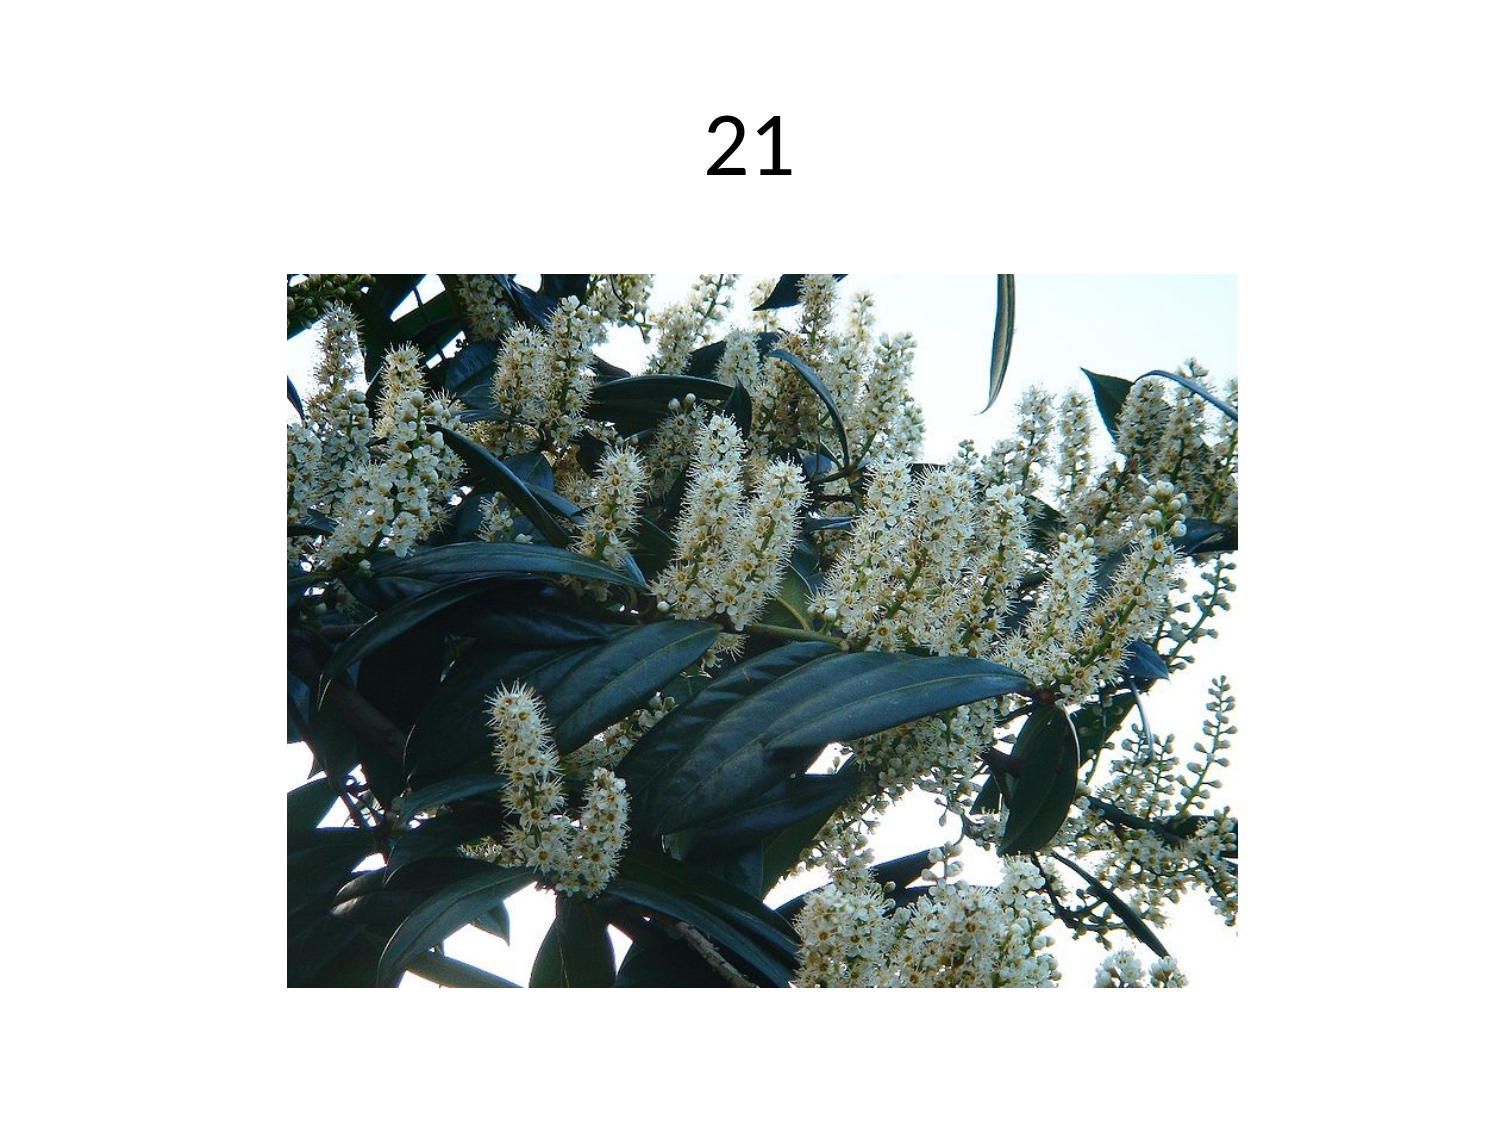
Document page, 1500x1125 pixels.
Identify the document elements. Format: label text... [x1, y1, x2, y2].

title 21 [75, 45, 1425, 233]
picture [287, 274, 1239, 988]
